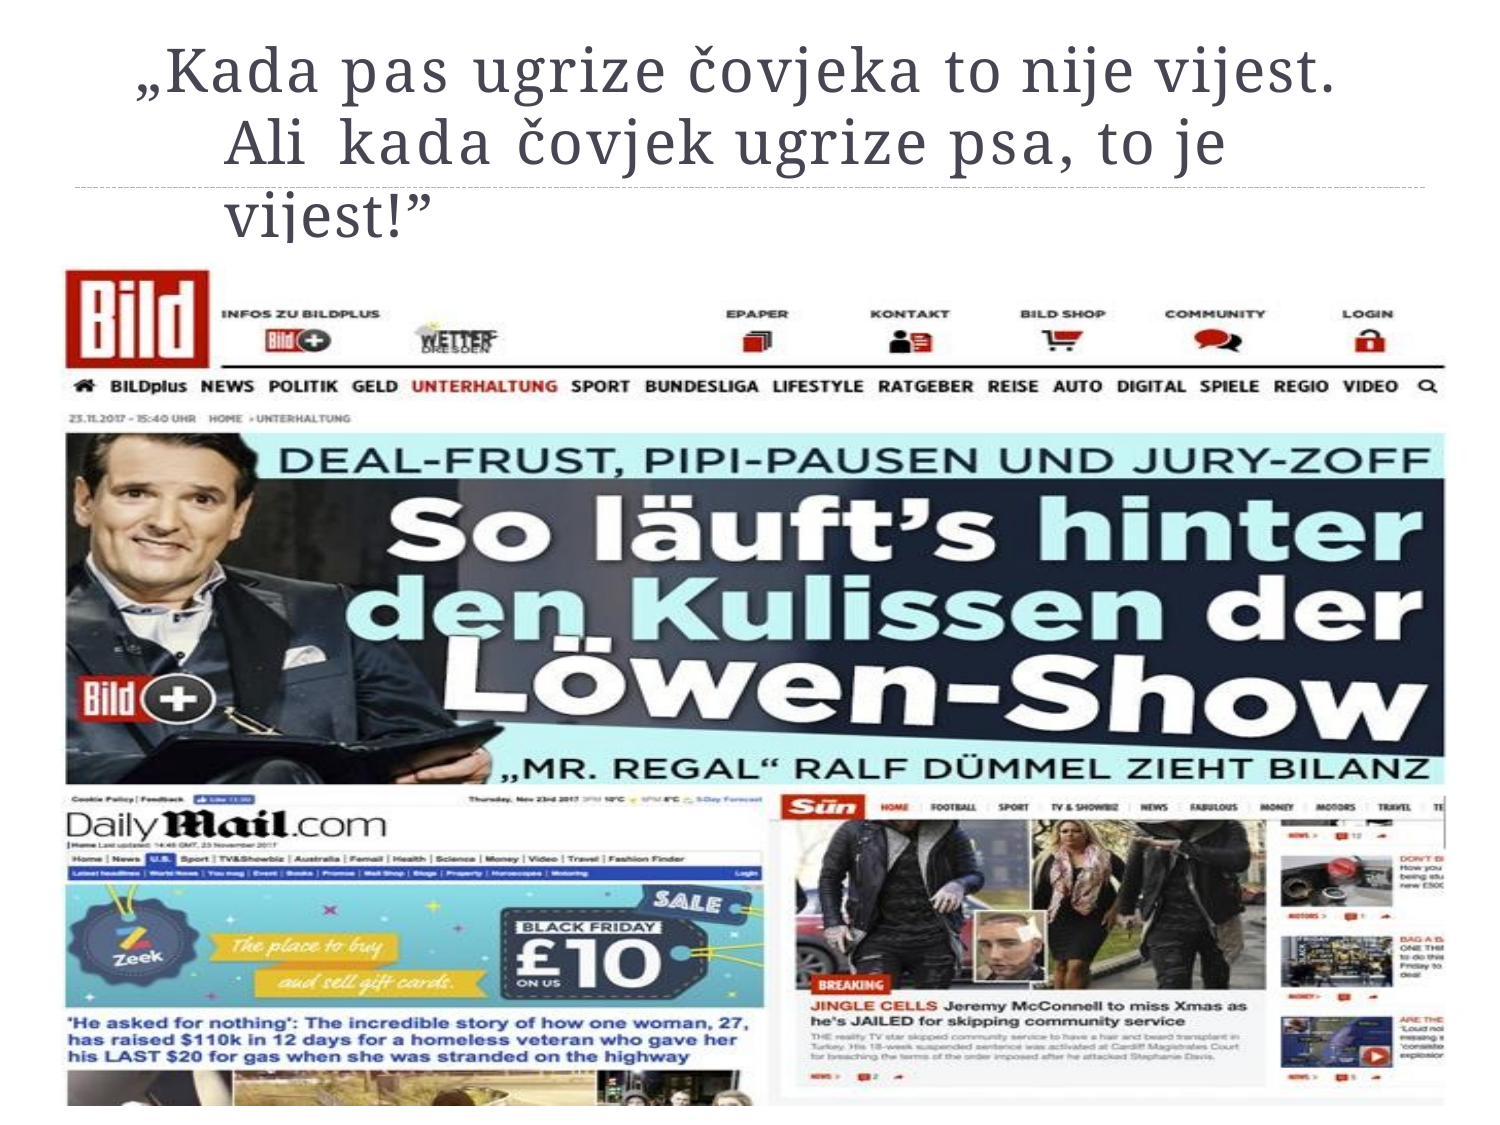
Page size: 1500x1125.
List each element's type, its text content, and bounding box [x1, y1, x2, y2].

title „Kada pas ugrize čovjeka to nije vijest. Ali kada čovjek ugrize psa, to je vijest!” [133, 29, 1367, 243]
text_box [29, 243, 1471, 1106]
